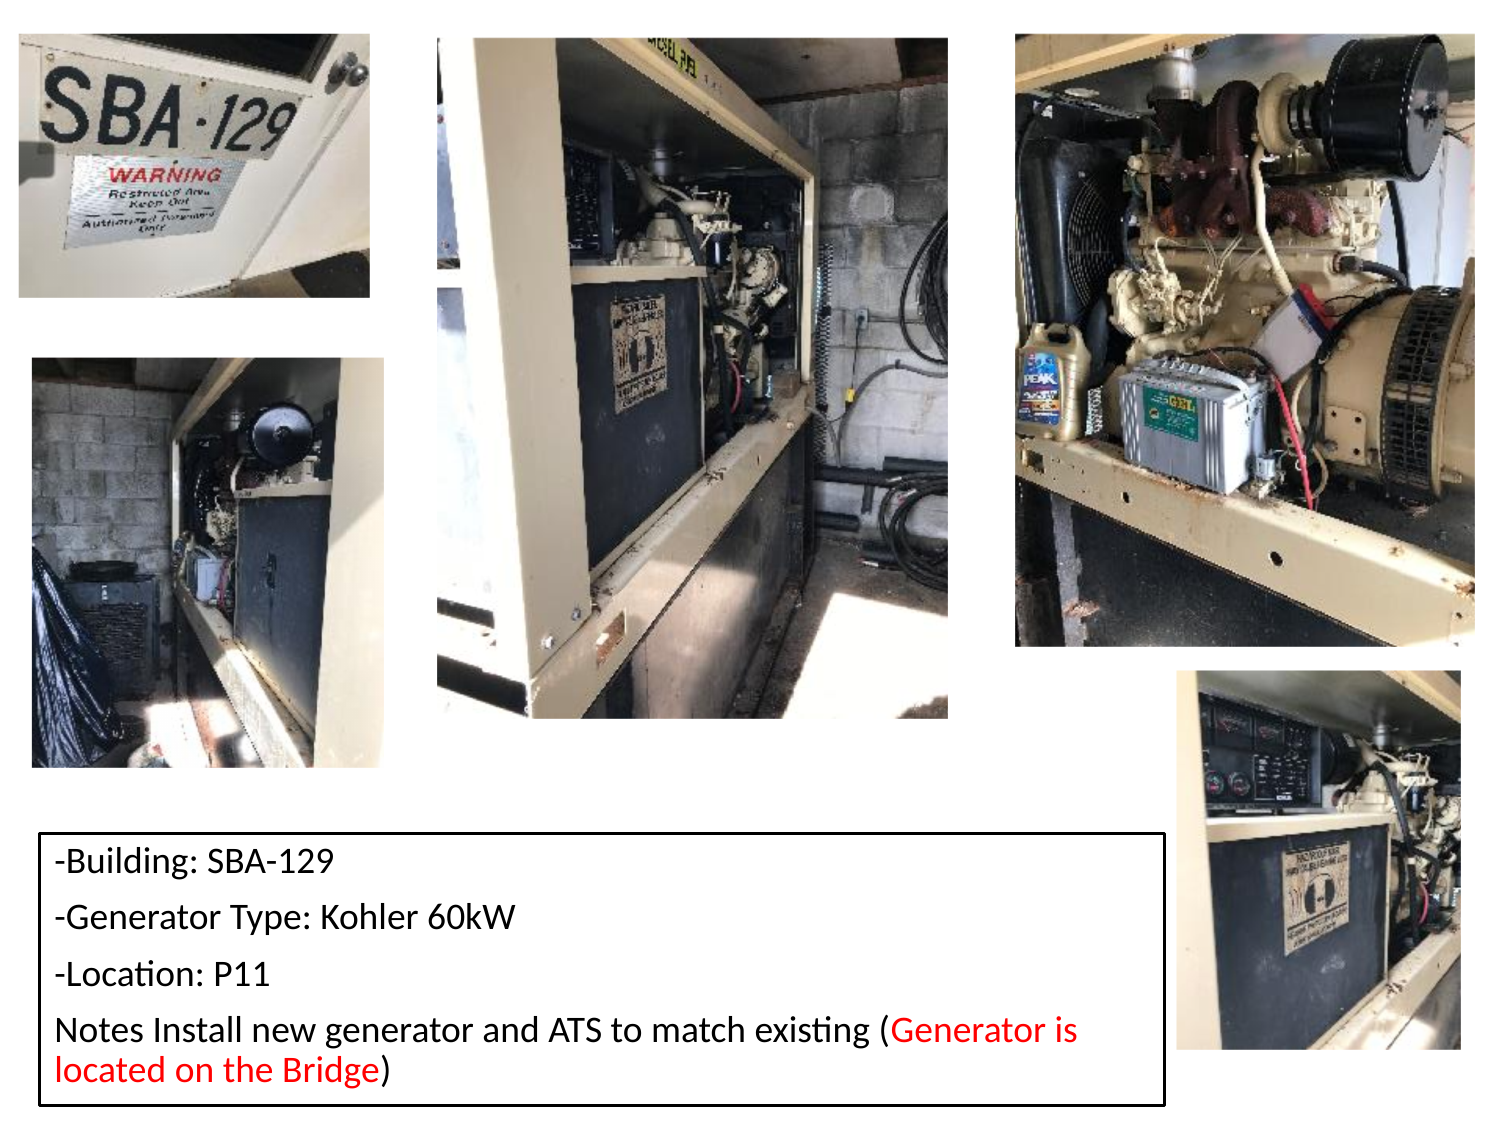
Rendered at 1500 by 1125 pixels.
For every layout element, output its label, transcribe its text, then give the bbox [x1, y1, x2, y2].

picture [2, 33, 1500, 767]
picture [1128, 671, 1500, 1049]
text_box -Building: SBA-129 -Generator Type: Kohler 60kW -Location: P11 Notes Install new generator and ATS to match existing (Generator is located on the Bridge) [39, 833, 1165, 1106]
